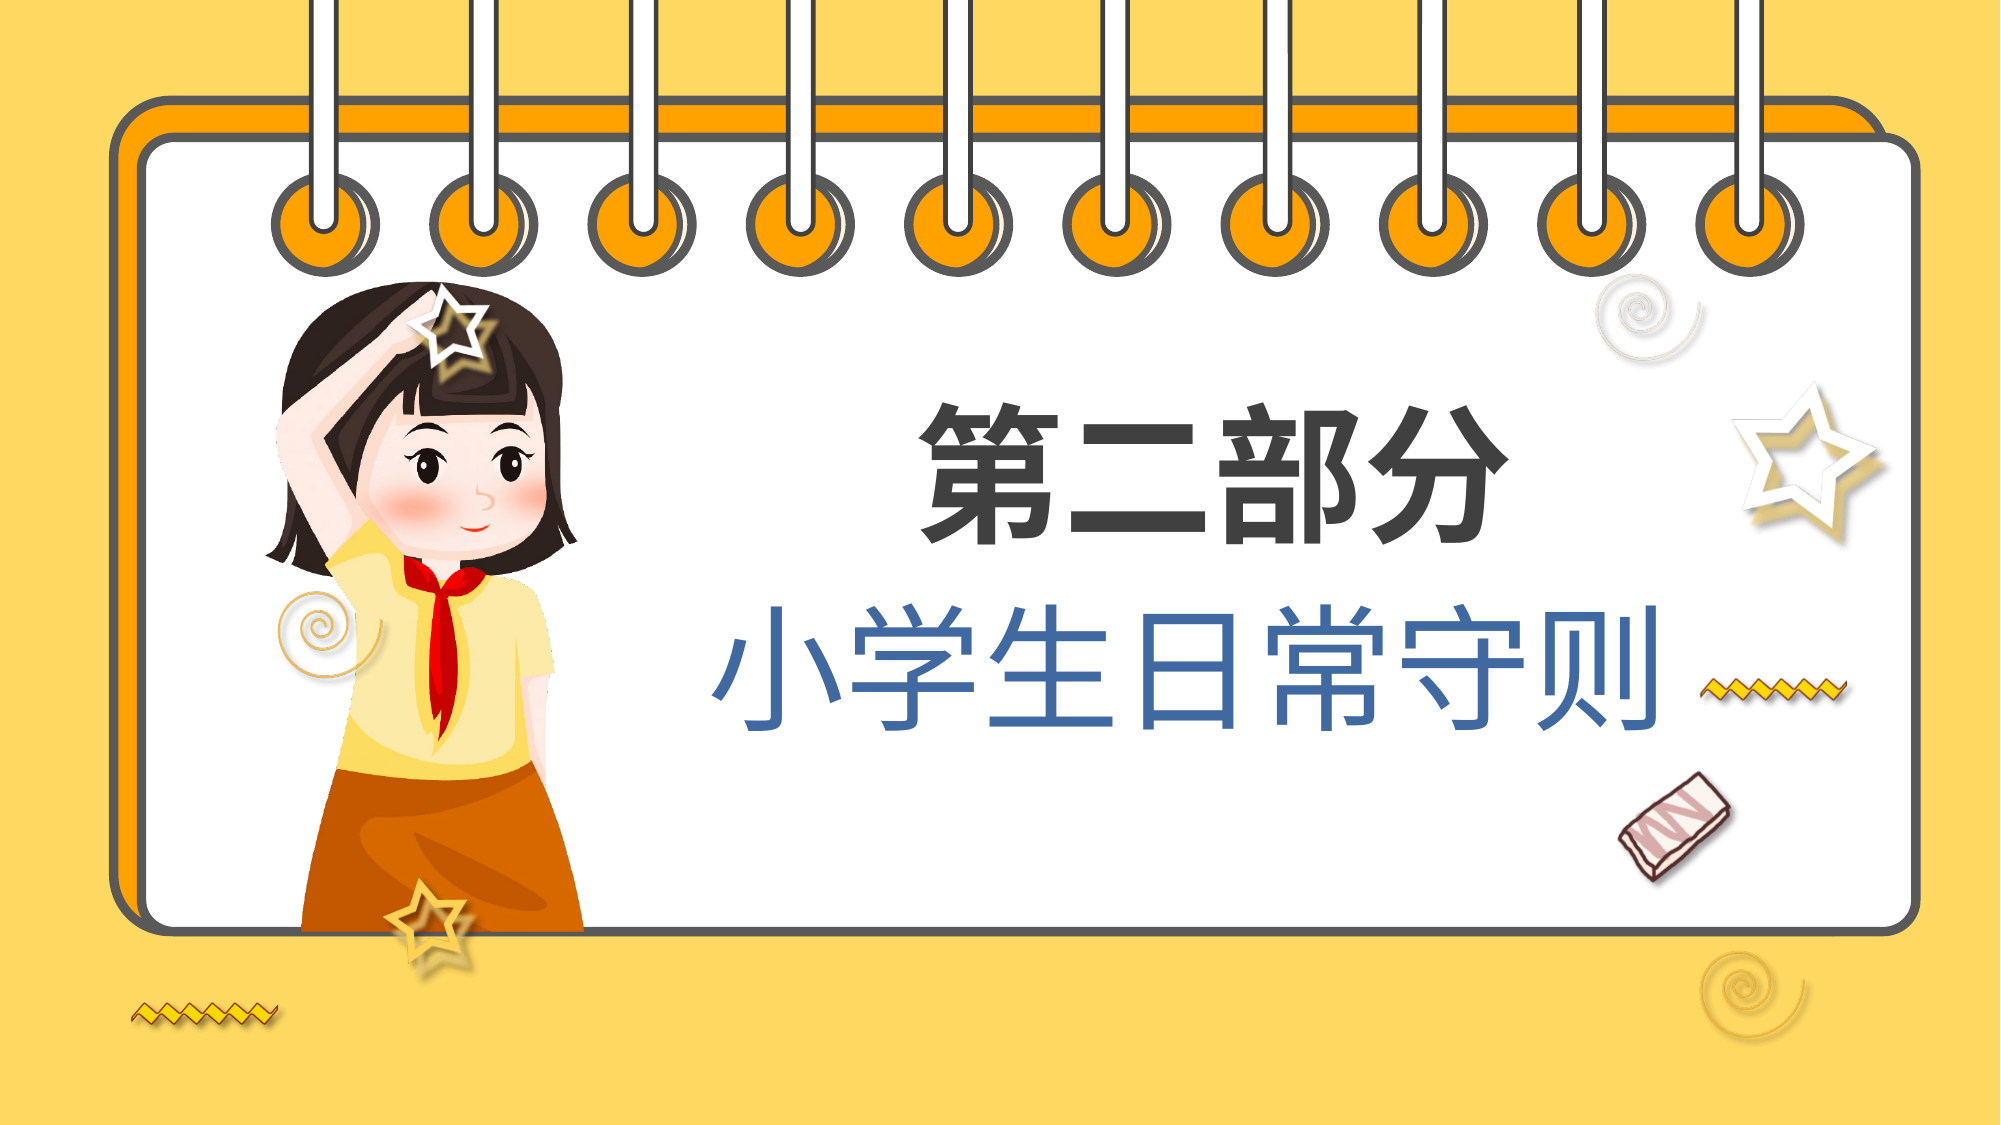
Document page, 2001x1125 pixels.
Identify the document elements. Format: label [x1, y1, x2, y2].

text_box [113, 0, 1916, 262]
picture [30, 214, 2001, 1125]
